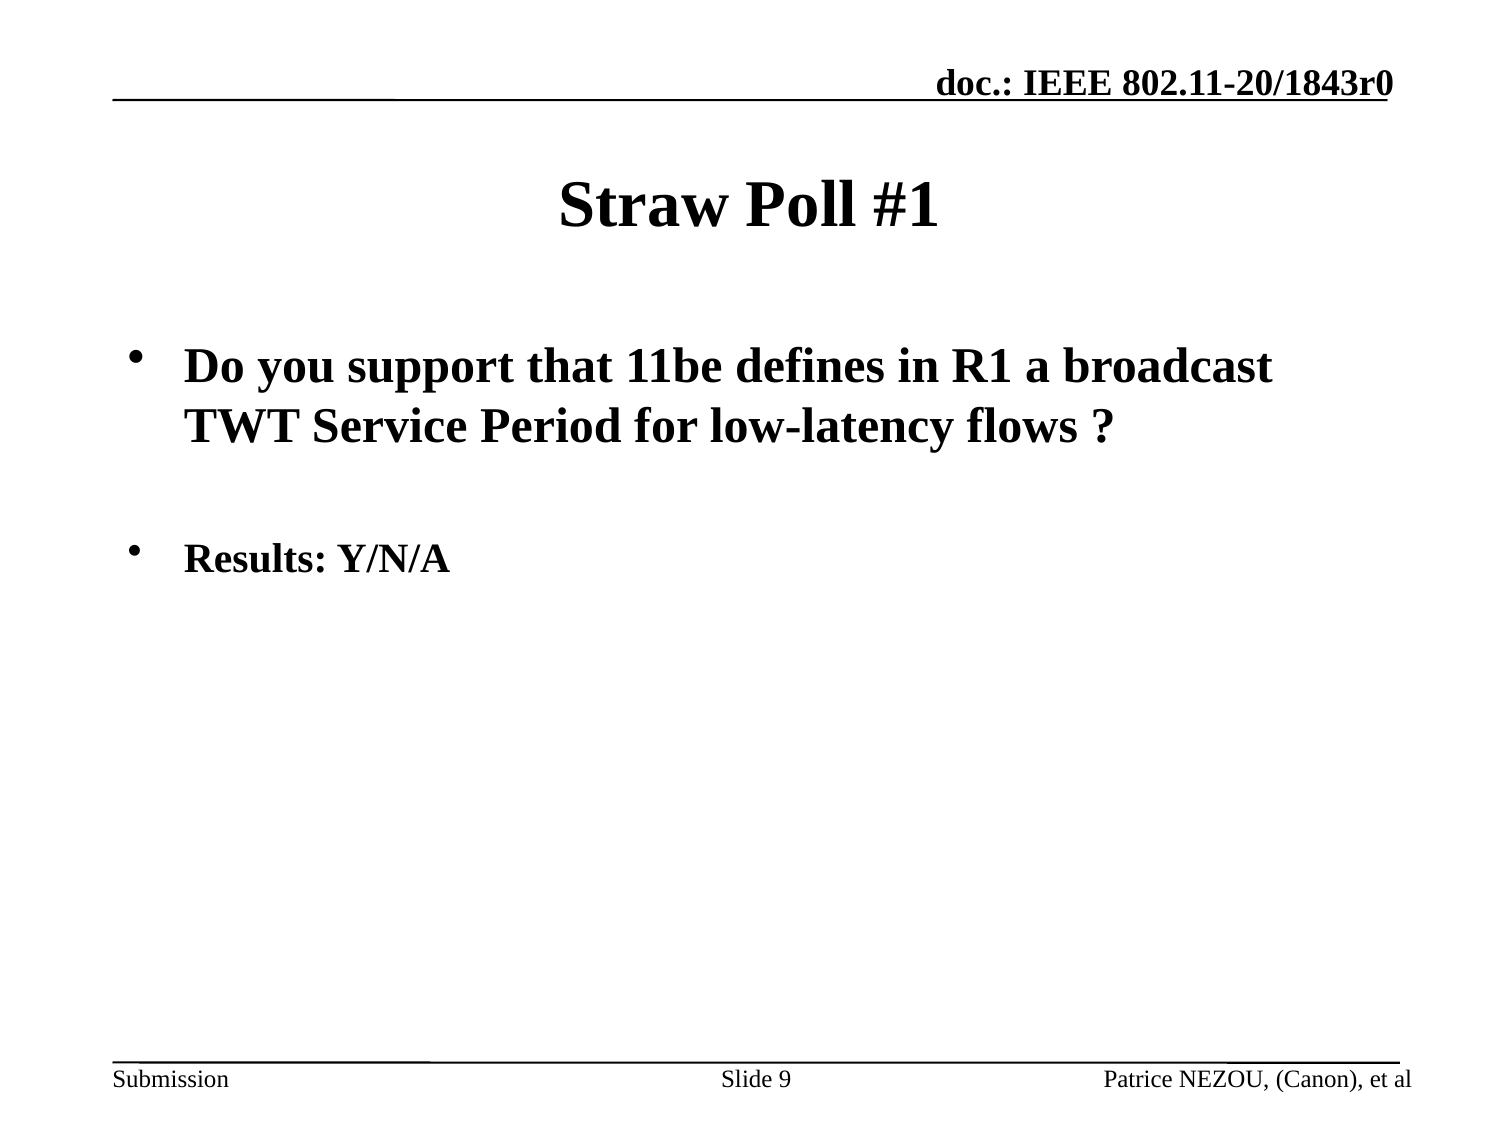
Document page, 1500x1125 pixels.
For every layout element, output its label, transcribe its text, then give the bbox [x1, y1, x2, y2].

text_box Do you support that 11be defines in R1 a broadcast TWT Service Period for low-latency flows ? Results: Y/N/A [112, 324, 1388, 663]
footer Patrice NEZOU, (Canon), et al [977, 1061, 1413, 1101]
slide_number Slide 9 [712, 1061, 800, 1123]
text_box Straw Poll #1 [112, 112, 1388, 288]
